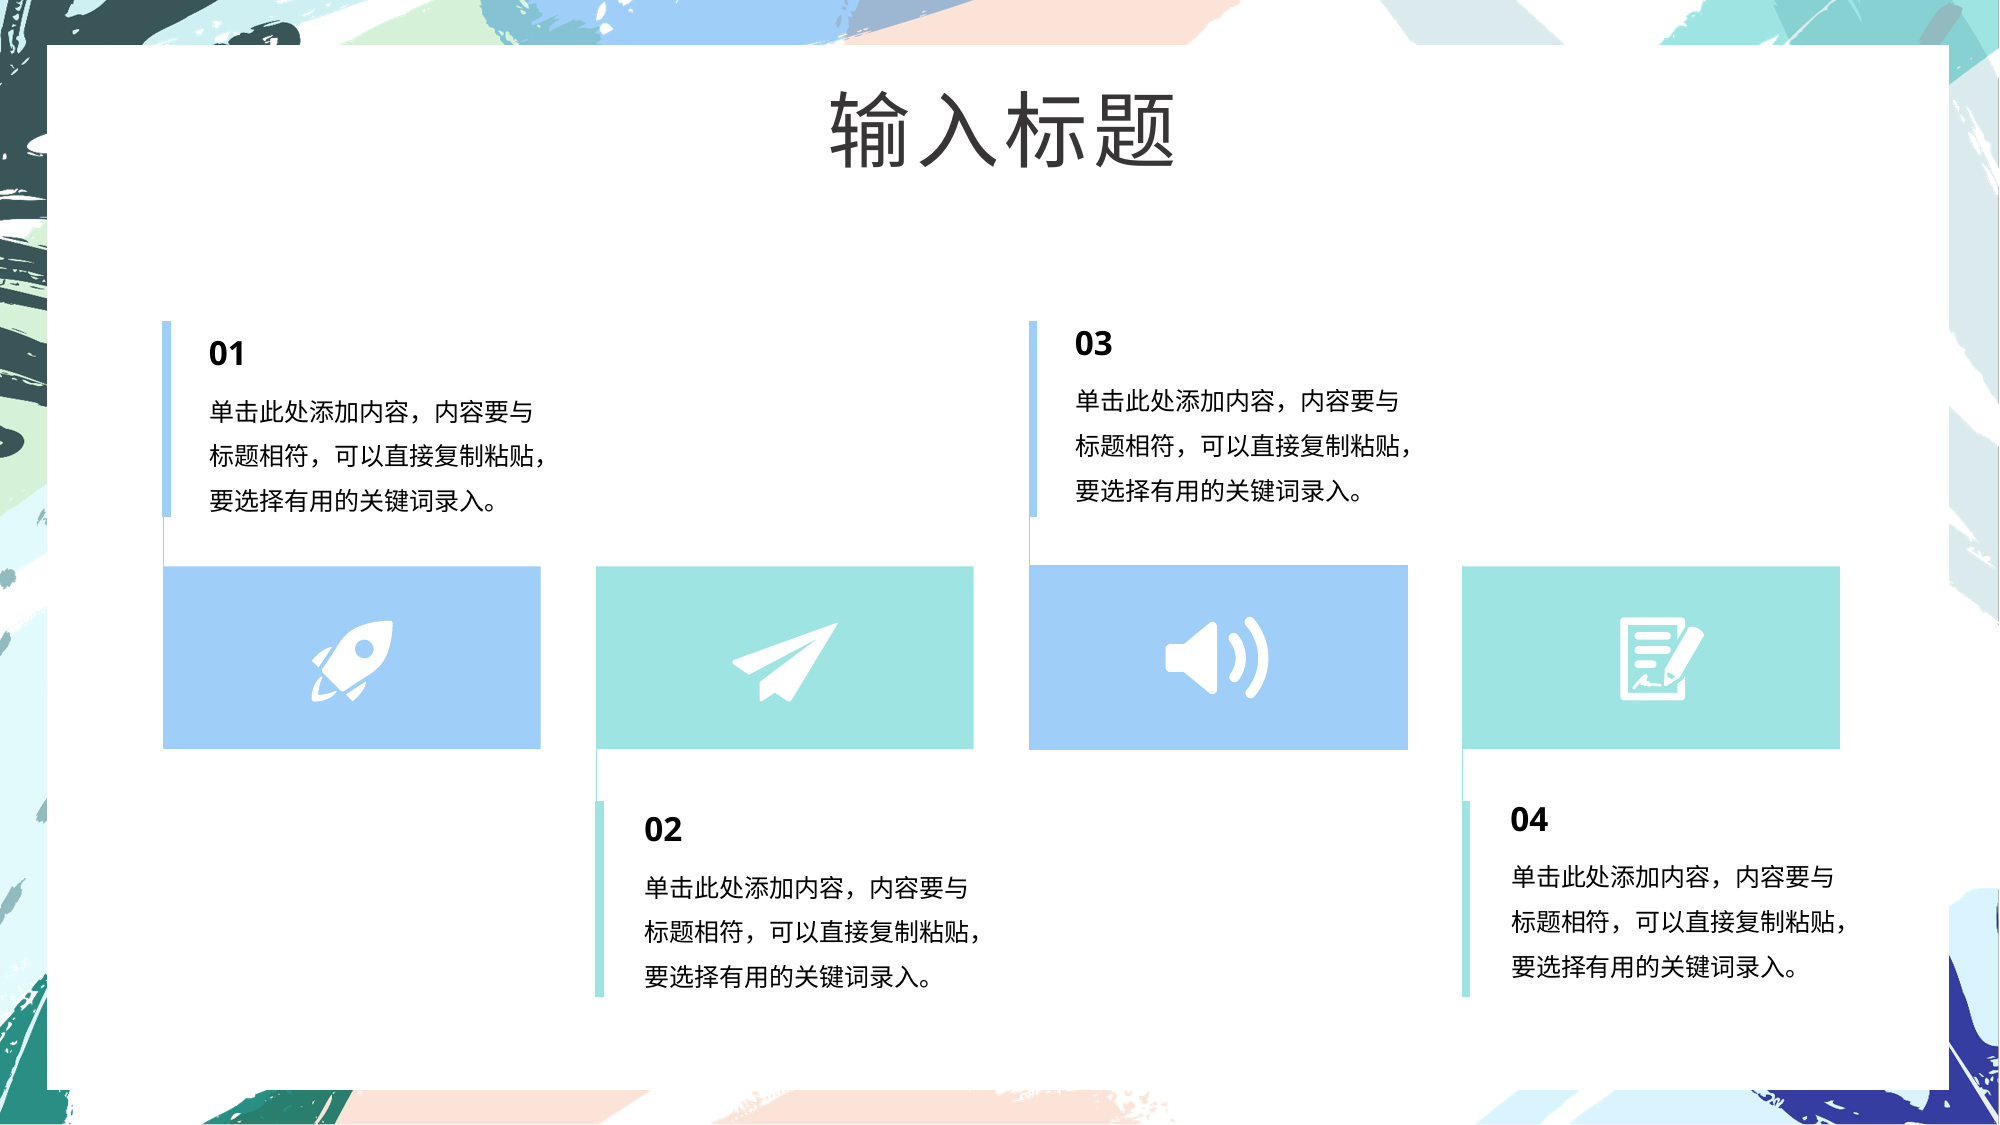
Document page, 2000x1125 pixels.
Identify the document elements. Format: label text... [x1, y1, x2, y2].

text_box 输入标题 [757, 71, 1247, 186]
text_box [163, 322, 170, 566]
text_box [1510, 798, 1840, 978]
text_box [208, 332, 541, 513]
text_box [1075, 322, 1407, 502]
picture [0, 0, 1999, 1125]
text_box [1029, 566, 1407, 750]
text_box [163, 566, 541, 750]
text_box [1462, 750, 1470, 996]
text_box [1462, 566, 1840, 750]
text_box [596, 566, 974, 750]
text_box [596, 750, 603, 996]
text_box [644, 808, 974, 989]
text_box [1029, 322, 1037, 566]
